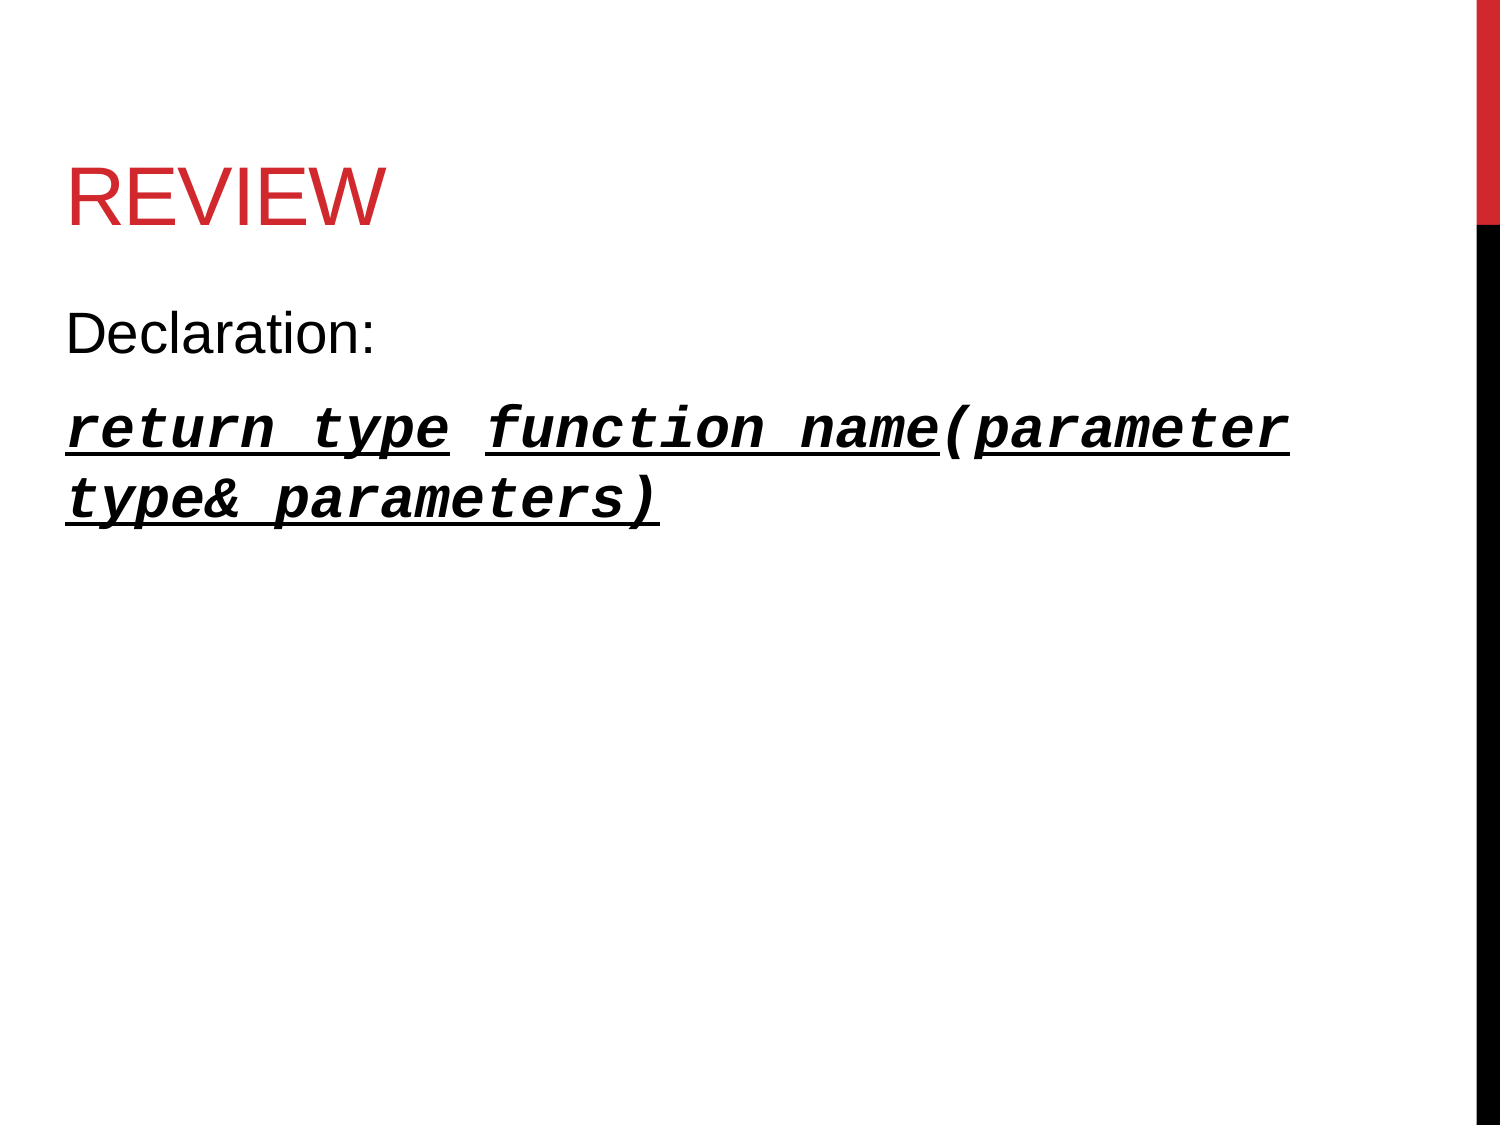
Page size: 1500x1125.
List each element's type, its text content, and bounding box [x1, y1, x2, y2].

list Declaration: return type function name(parameter type& parameters) [49, 287, 1473, 1101]
title Review [49, 25, 1000, 250]
